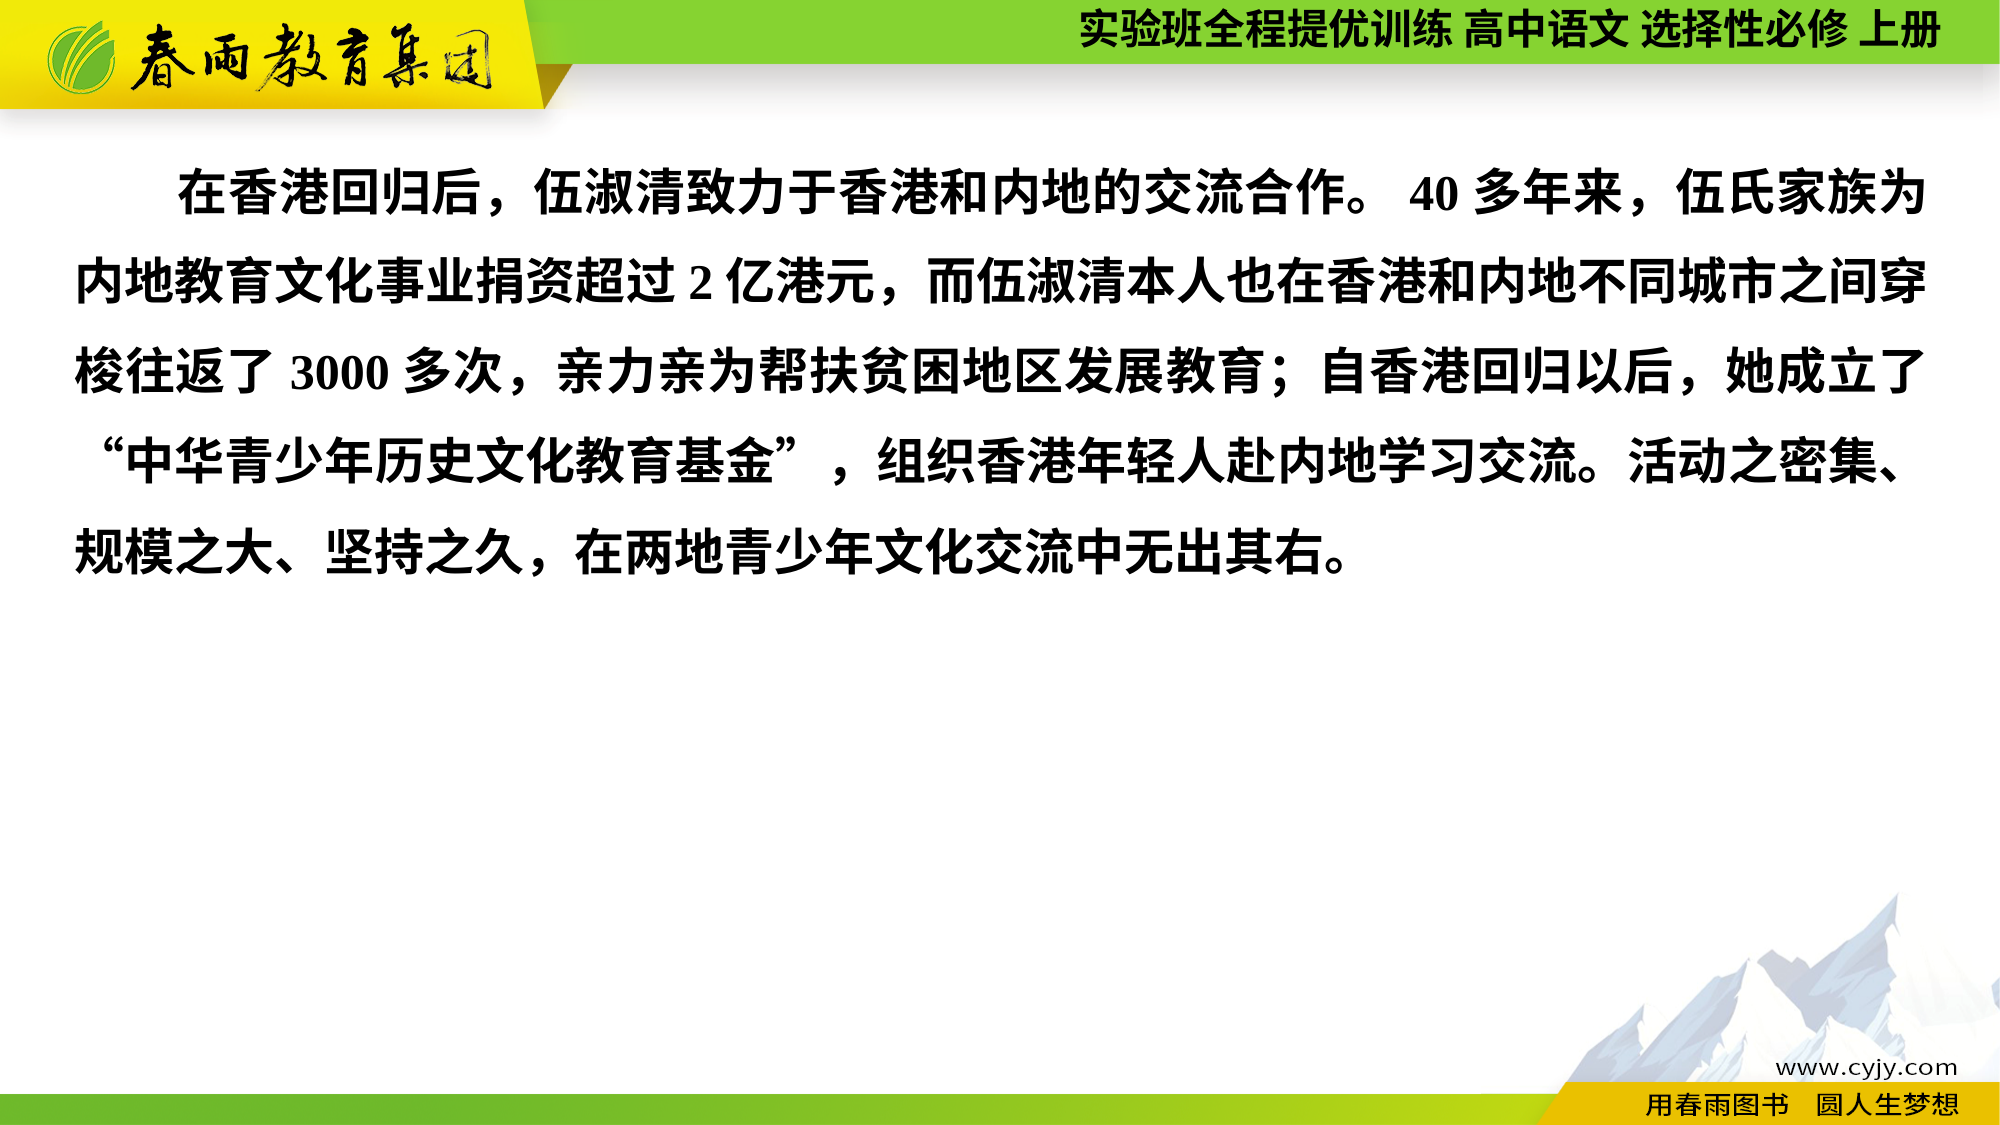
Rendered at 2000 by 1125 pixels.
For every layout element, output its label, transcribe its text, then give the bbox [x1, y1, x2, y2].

list 在香港回归后，伍淑清致力于香港和内地的交流合作。40多年来，伍氏家族为内地教育文化事业捐资超过2亿港元，而伍淑清本人也在香港和内地不同城市之间穿梭往返了3000多次，亲力亲为帮扶贫困地区发展教育；自香港回归以后，她成立了“中华青少年历史文化教育基金”，组织香港年轻人赴内地学习交流。活动之密集、规模之大、坚持之久，在两地青少年文化交流中无出其右。 [59, 122, 1944, 592]
picture [0, 0, 2000, 1125]
